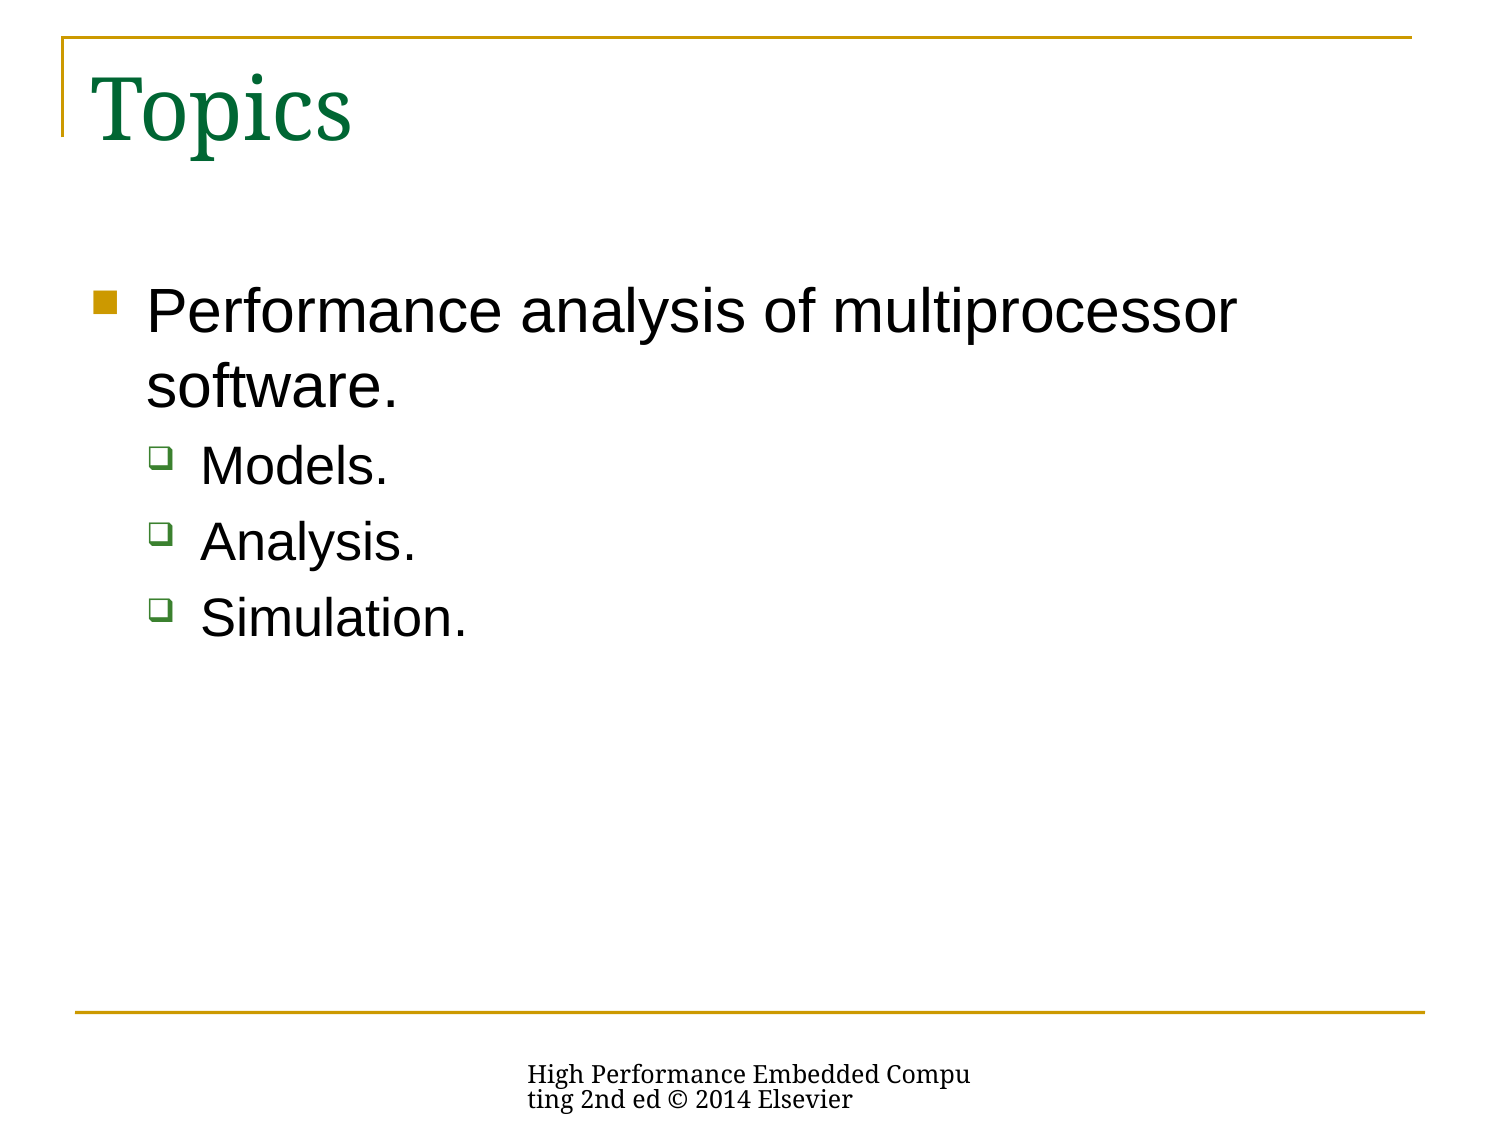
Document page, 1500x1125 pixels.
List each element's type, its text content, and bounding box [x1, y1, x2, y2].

title Topics [75, 45, 1425, 233]
footer High Performance Embedded Computing 2nd ed © 2014 Elsevier [512, 1025, 988, 1100]
list Performance analysis of multiprocessor software. Models. Analysis. Simulation. [75, 262, 1425, 1006]
